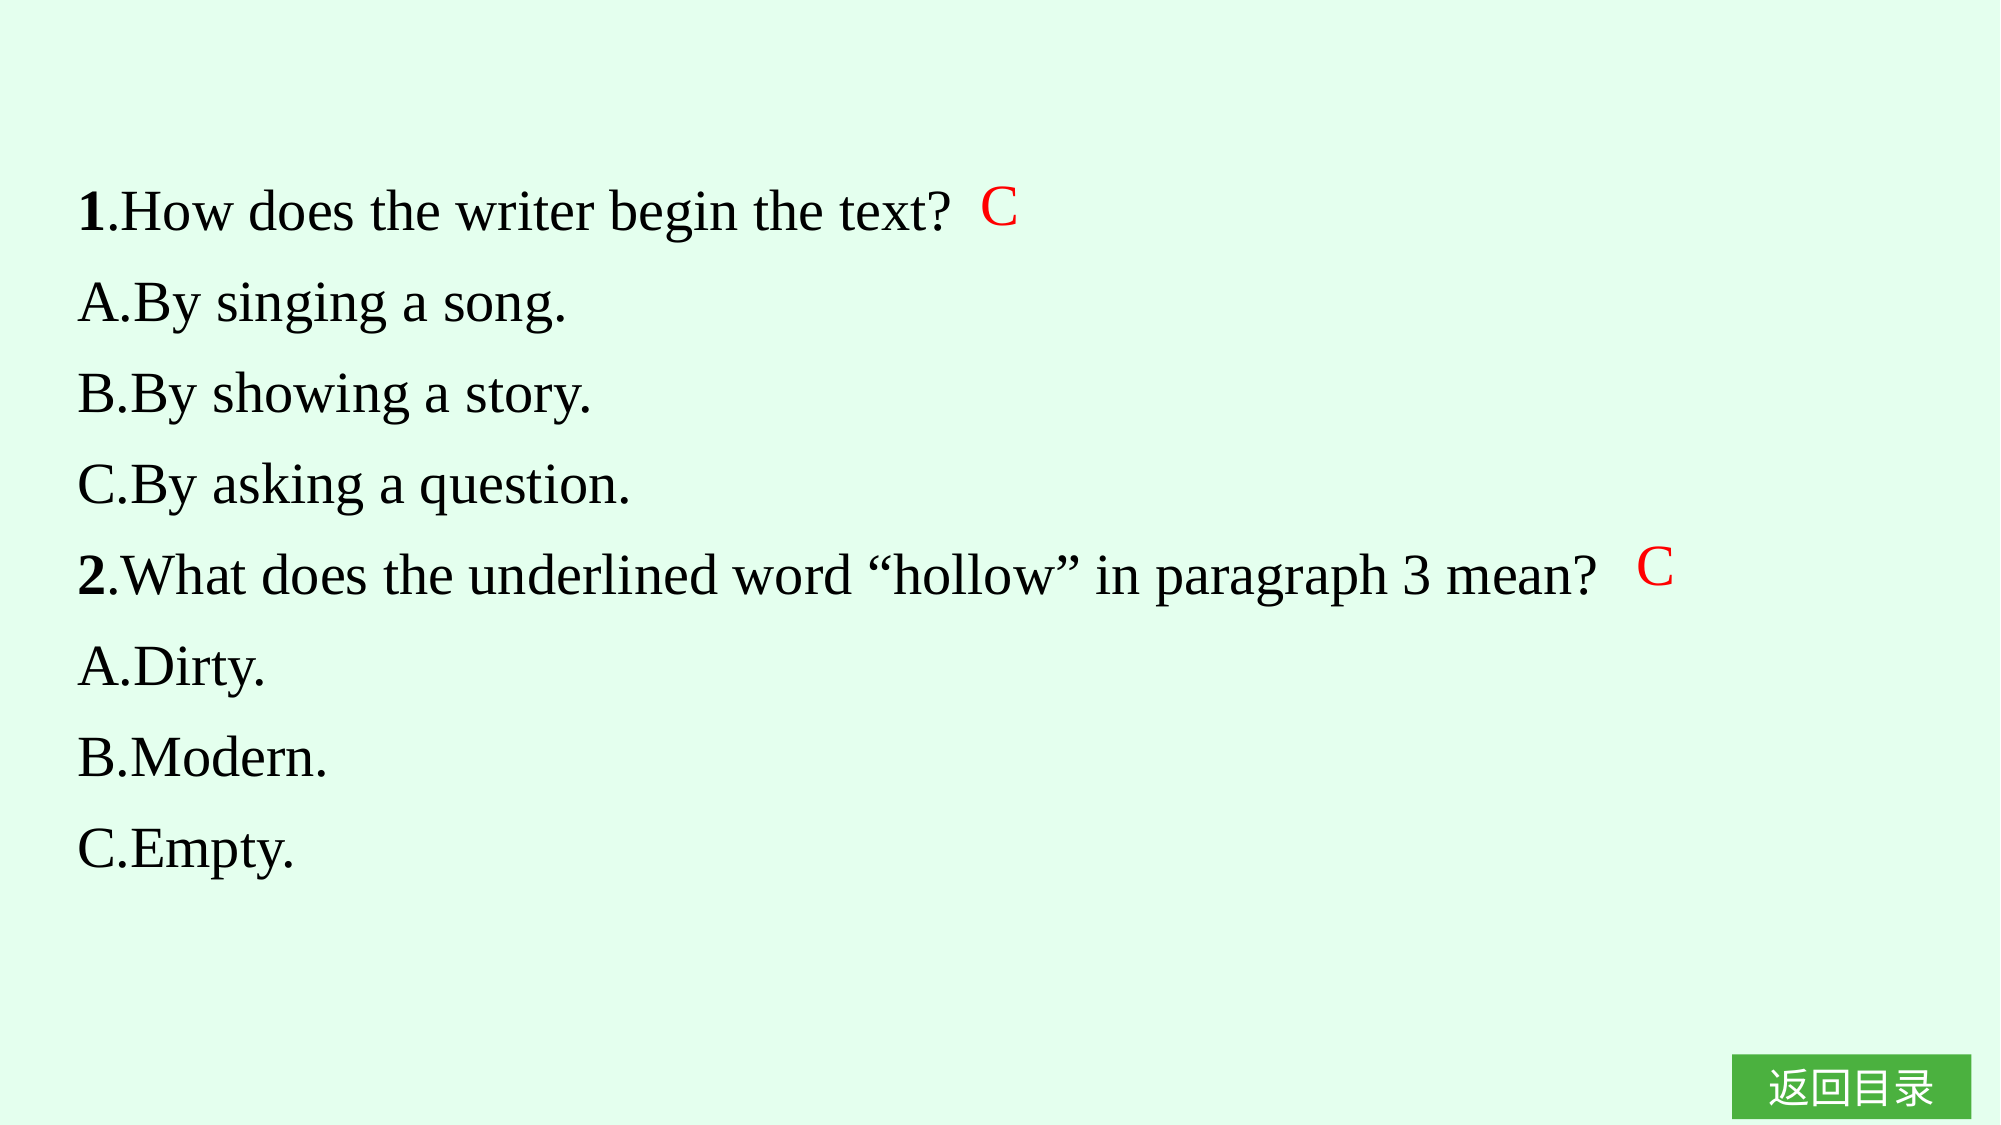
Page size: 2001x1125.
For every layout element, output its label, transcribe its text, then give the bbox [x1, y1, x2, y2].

text_box 1.How does the writer begin the text? A.By singing a song. B.By showing a story. C.By asking a question. 2.What does the underlined word “hollow” in paragraph 3 mean? A.Dirty. B.Modern. C.Empty. [62, 144, 1938, 887]
text_box C [1621, 519, 1690, 605]
text_box C [965, 159, 1035, 245]
